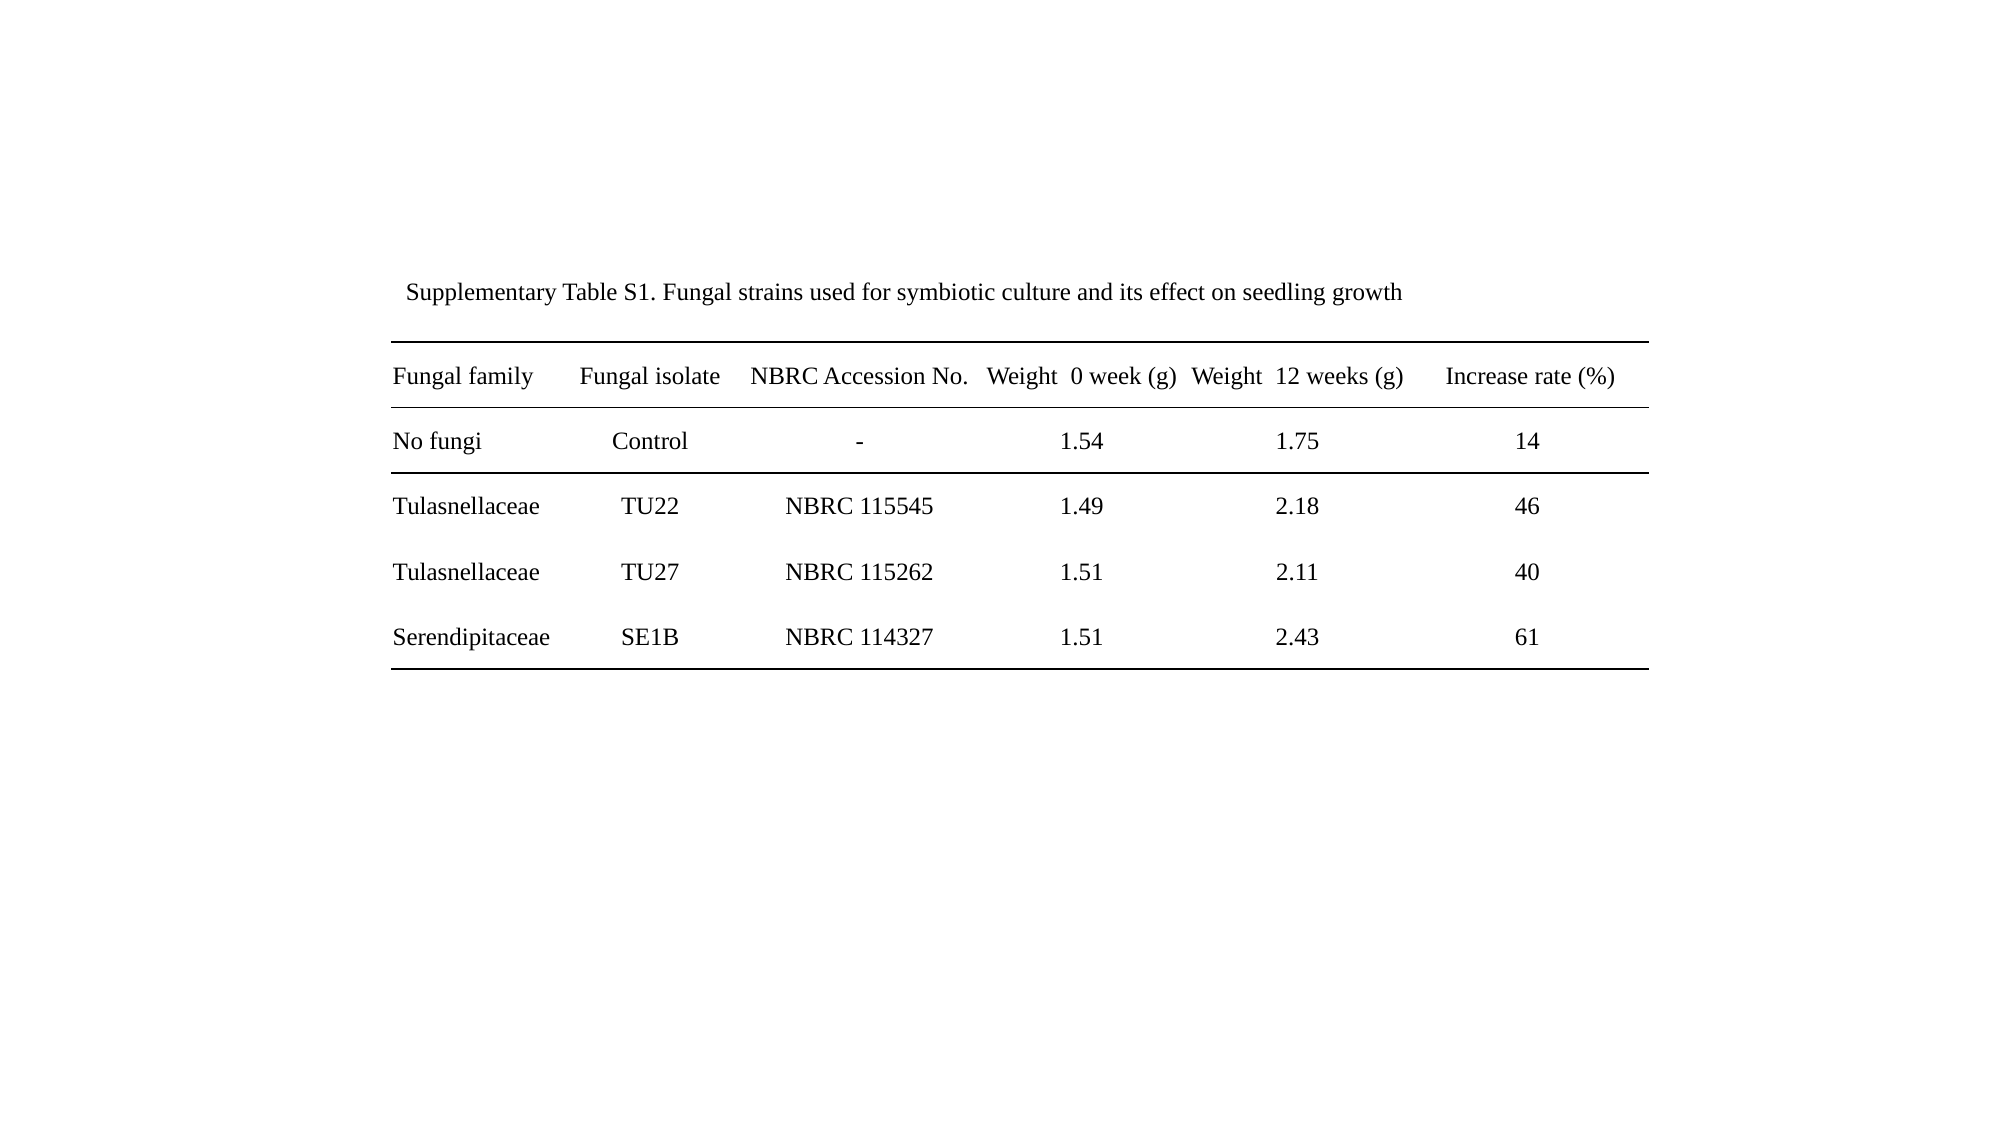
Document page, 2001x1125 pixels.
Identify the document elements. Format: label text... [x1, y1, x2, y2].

table_cell NBRC 115545 [739, 474, 981, 538]
table_cell TU27 [562, 538, 739, 604]
table_cell 1.51 [981, 538, 1183, 604]
table_cell 2.43 [1183, 604, 1412, 668]
table_cell Tulasnellaceae [391, 474, 562, 538]
table_cell Control [562, 408, 739, 472]
table_header Fungal family [391, 343, 562, 407]
table_cell 46 [1412, 474, 1649, 538]
table_header Weight 12 weeks (g) [1183, 343, 1412, 407]
table_cell TU22 [562, 474, 739, 538]
table_cell Tulasnellaceae [391, 538, 562, 604]
table_cell 1.51 [981, 604, 1183, 668]
table_cell 1.54 [981, 408, 1183, 472]
table_cell 61 [1412, 604, 1649, 668]
table_cell 1.49 [981, 474, 1183, 538]
table_cell No fungi [391, 408, 562, 472]
table_cell SE1B [562, 604, 739, 668]
table_cell 1.75 [1183, 408, 1412, 472]
table_cell NBRC 115262 [739, 538, 981, 604]
table_cell 14 [1412, 408, 1649, 472]
table_cell 40 [1412, 538, 1649, 604]
text_box Supplementary Table S1. Fungal strains used for symbiotic culture and its effect on seedling growth [391, 267, 1662, 313]
table_header Weight 0 week (g) [981, 343, 1183, 407]
table_cell 2.18 [1183, 474, 1412, 538]
table_header NBRC Accession No. [739, 343, 981, 407]
table_cell - [739, 408, 981, 472]
table_header Fungal isolate [562, 343, 739, 407]
table_header Increase rate (%) [1412, 343, 1649, 407]
table_cell Serendipitaceae [391, 604, 562, 668]
table_cell 2.11 [1183, 538, 1412, 604]
table_cell NBRC 114327 [739, 604, 981, 668]
